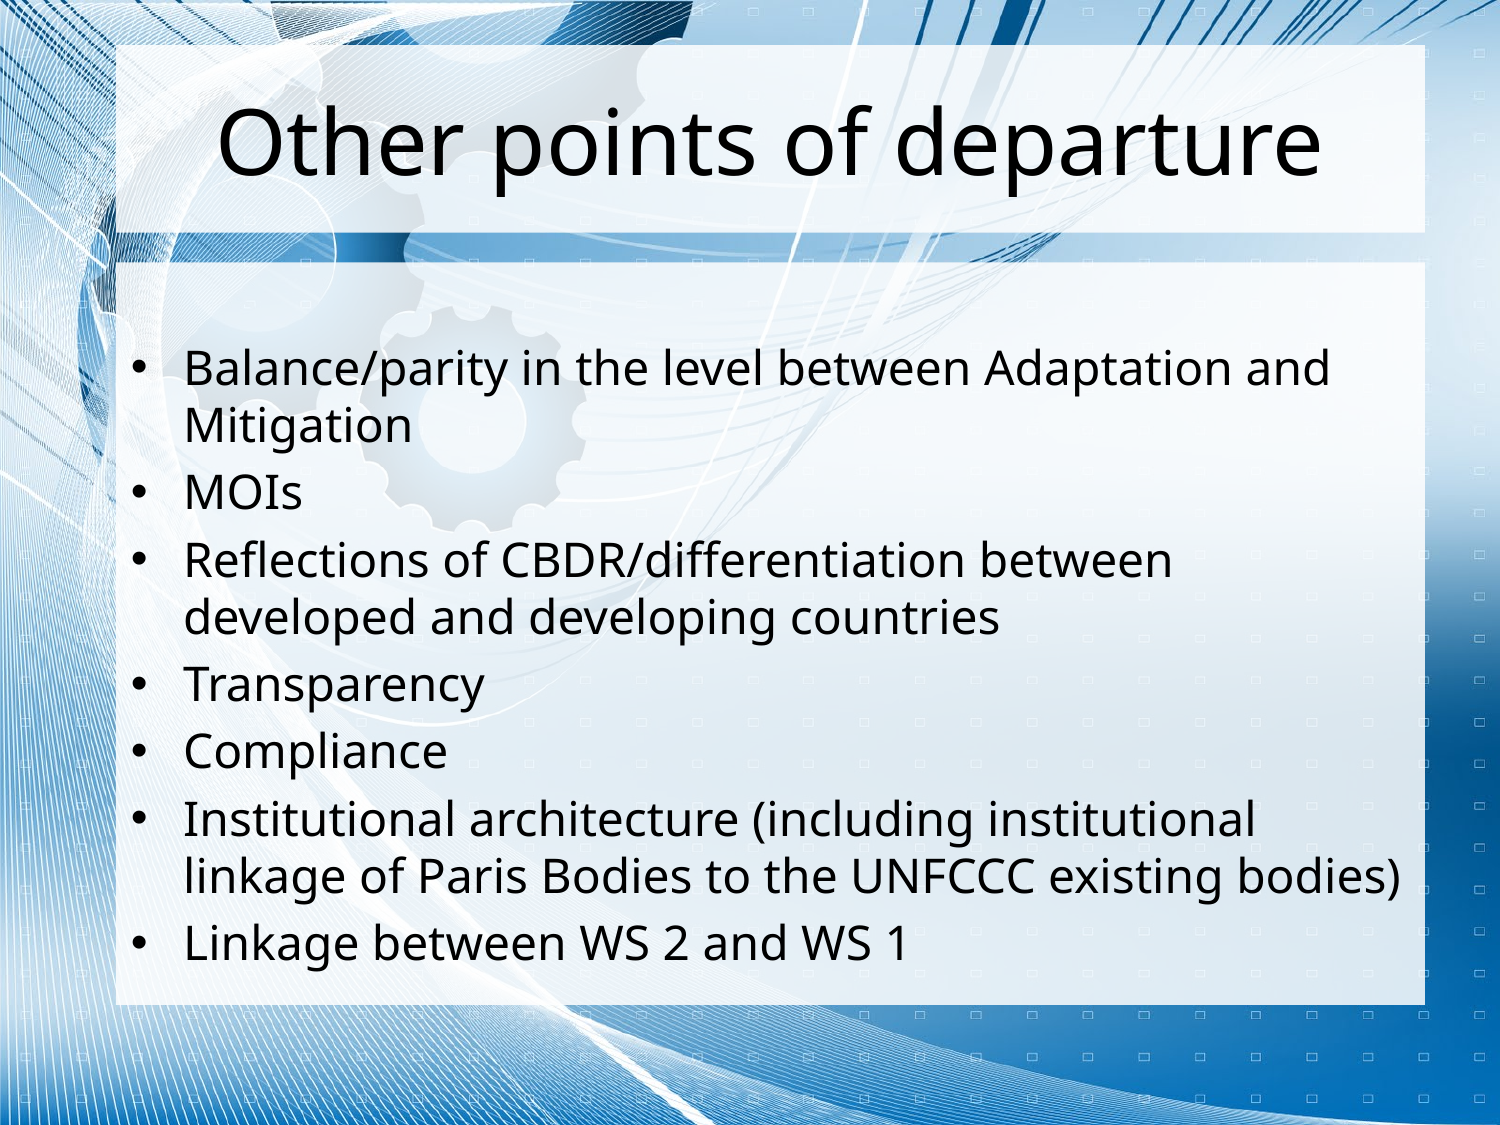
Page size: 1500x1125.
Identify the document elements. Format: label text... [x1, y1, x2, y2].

title Other points of departure [115, 45, 1425, 233]
list Balance/parity in the level between Adaptation and Mitigation MOIs Reflections of CBDR/differentiation between developed and developing countries Transparency Compliance Institutional architecture (including institutional linkage of Paris Bodies to the UNFCCC existing bodies) Linkage between WS 2 and WS 1 [115, 262, 1425, 1005]
picture [0, 0, 1500, 1125]
